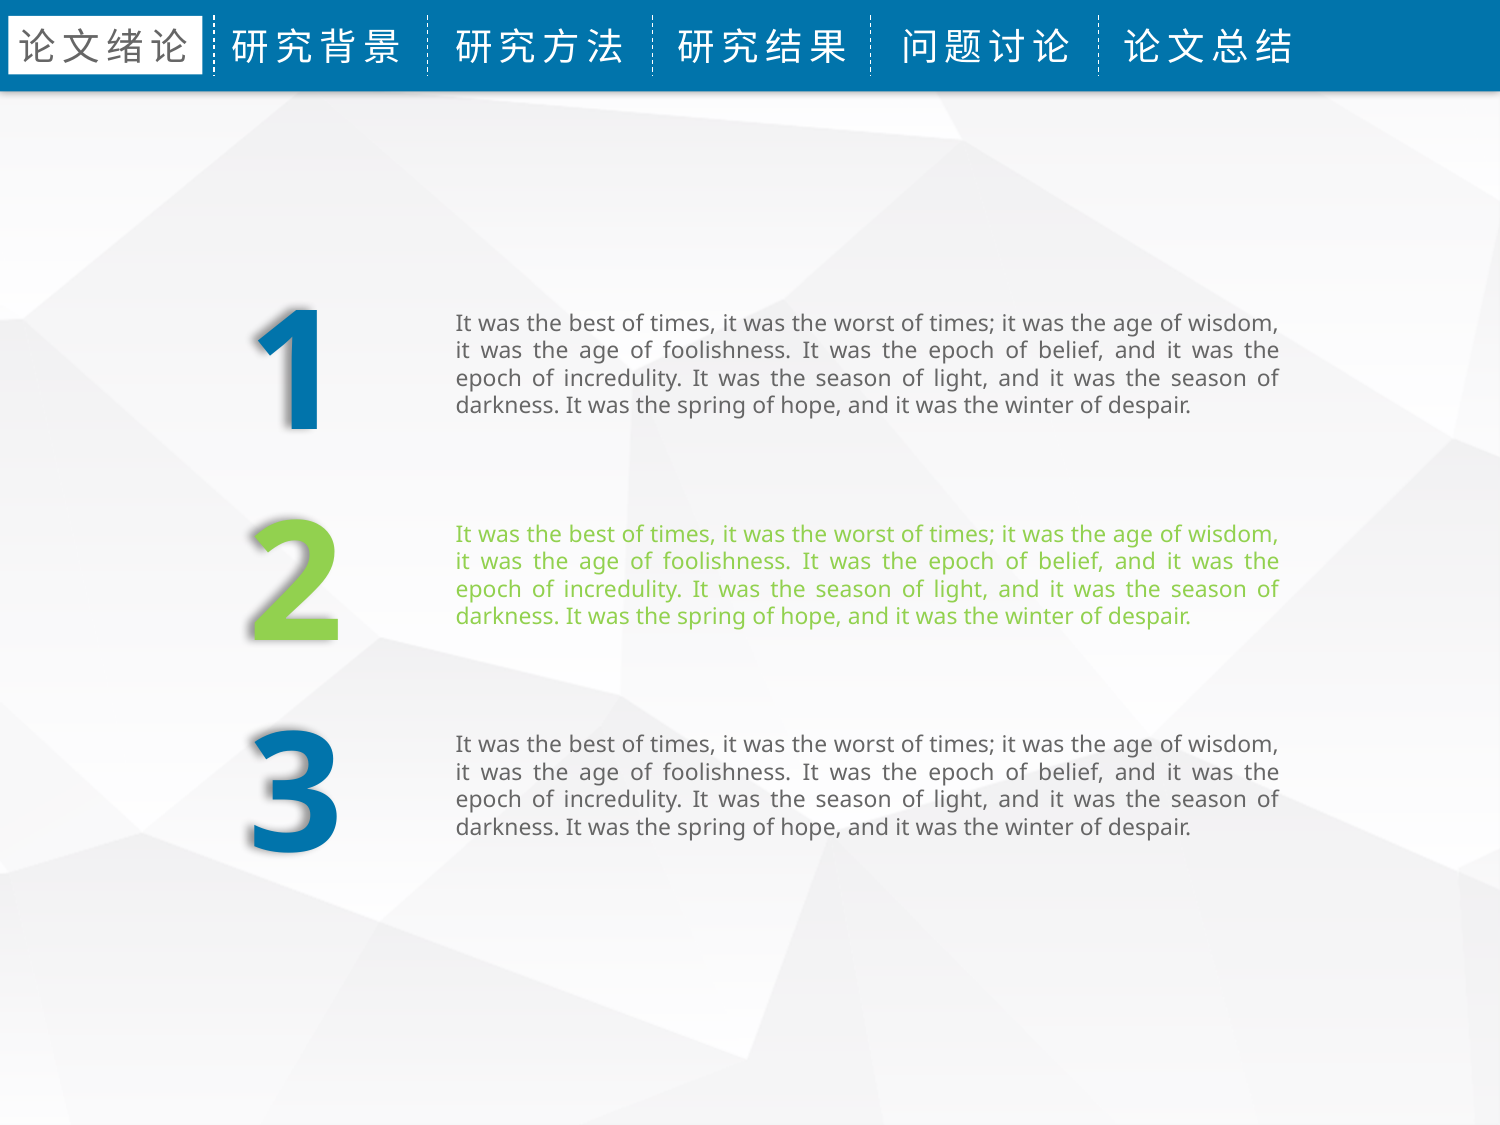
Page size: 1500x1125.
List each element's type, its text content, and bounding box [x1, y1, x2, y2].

text_box 论文总结 [1109, 15, 1322, 76]
text_box 研究结果 [871, 15, 876, 76]
text_box It was the best of times, it was the worst of times; it was the age of wisdom, it was the age of foolishness. It was the epoch of belief, and it was the epoch of incredulity. It was the season of light, and it was the season of darkness. It was the spring of hope, and it was the winter of despair. [440, 722, 1295, 848]
text_box 研究方法 [440, 15, 652, 76]
picture [0, 92, 1500, 1125]
text_box 3 [204, 677, 389, 892]
text_box [0, 0, 1500, 92]
text_box 研究背景 [217, 15, 427, 76]
text_box 1 [204, 255, 389, 466]
text_box It was the best of times, it was the worst of times; it was the age of wisdom, it was the age of foolishness. It was the epoch of belief, and it was the epoch of incredulity. It was the season of light, and it was the season of darkness. It was the spring of hope, and it was the winter of despair. [440, 511, 1295, 637]
text_box 2 [204, 466, 389, 677]
text_box 问题讨论 [886, 15, 1098, 76]
text_box 研究结果 [663, 15, 870, 76]
text_box 论文绪论 [4, 15, 213, 76]
text_box It was the best of times, it was the worst of times; it was the age of wisdom, it was the age of foolishness. It was the epoch of belief, and it was the epoch of incredulity. It was the season of light, and it was the season of darkness. It was the spring of hope, and it was the winter of despair. [440, 301, 1295, 426]
